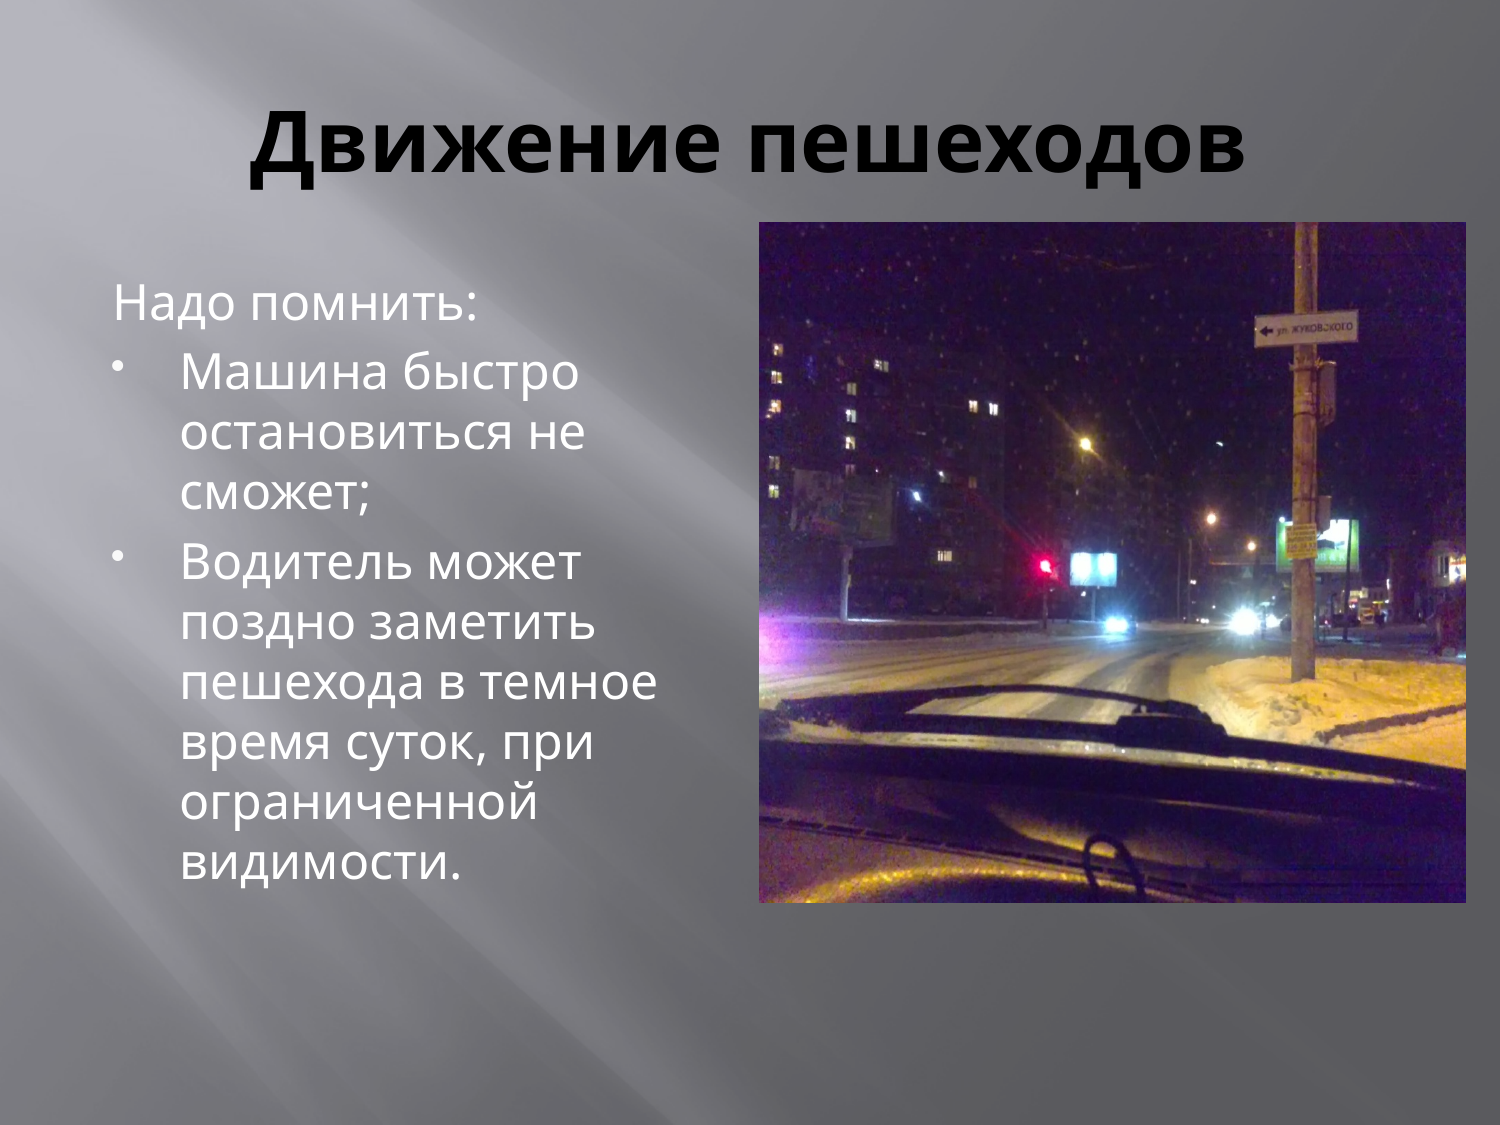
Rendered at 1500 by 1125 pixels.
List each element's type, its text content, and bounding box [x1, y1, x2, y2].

title Движение пешеходов [75, 45, 1425, 233]
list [759, 222, 1466, 903]
list Надо помнить: Машина быстро остановиться не сможет; Водитель может поздно заметить пешехода в темное время суток, при ограниченной видимости. [75, 262, 738, 1005]
